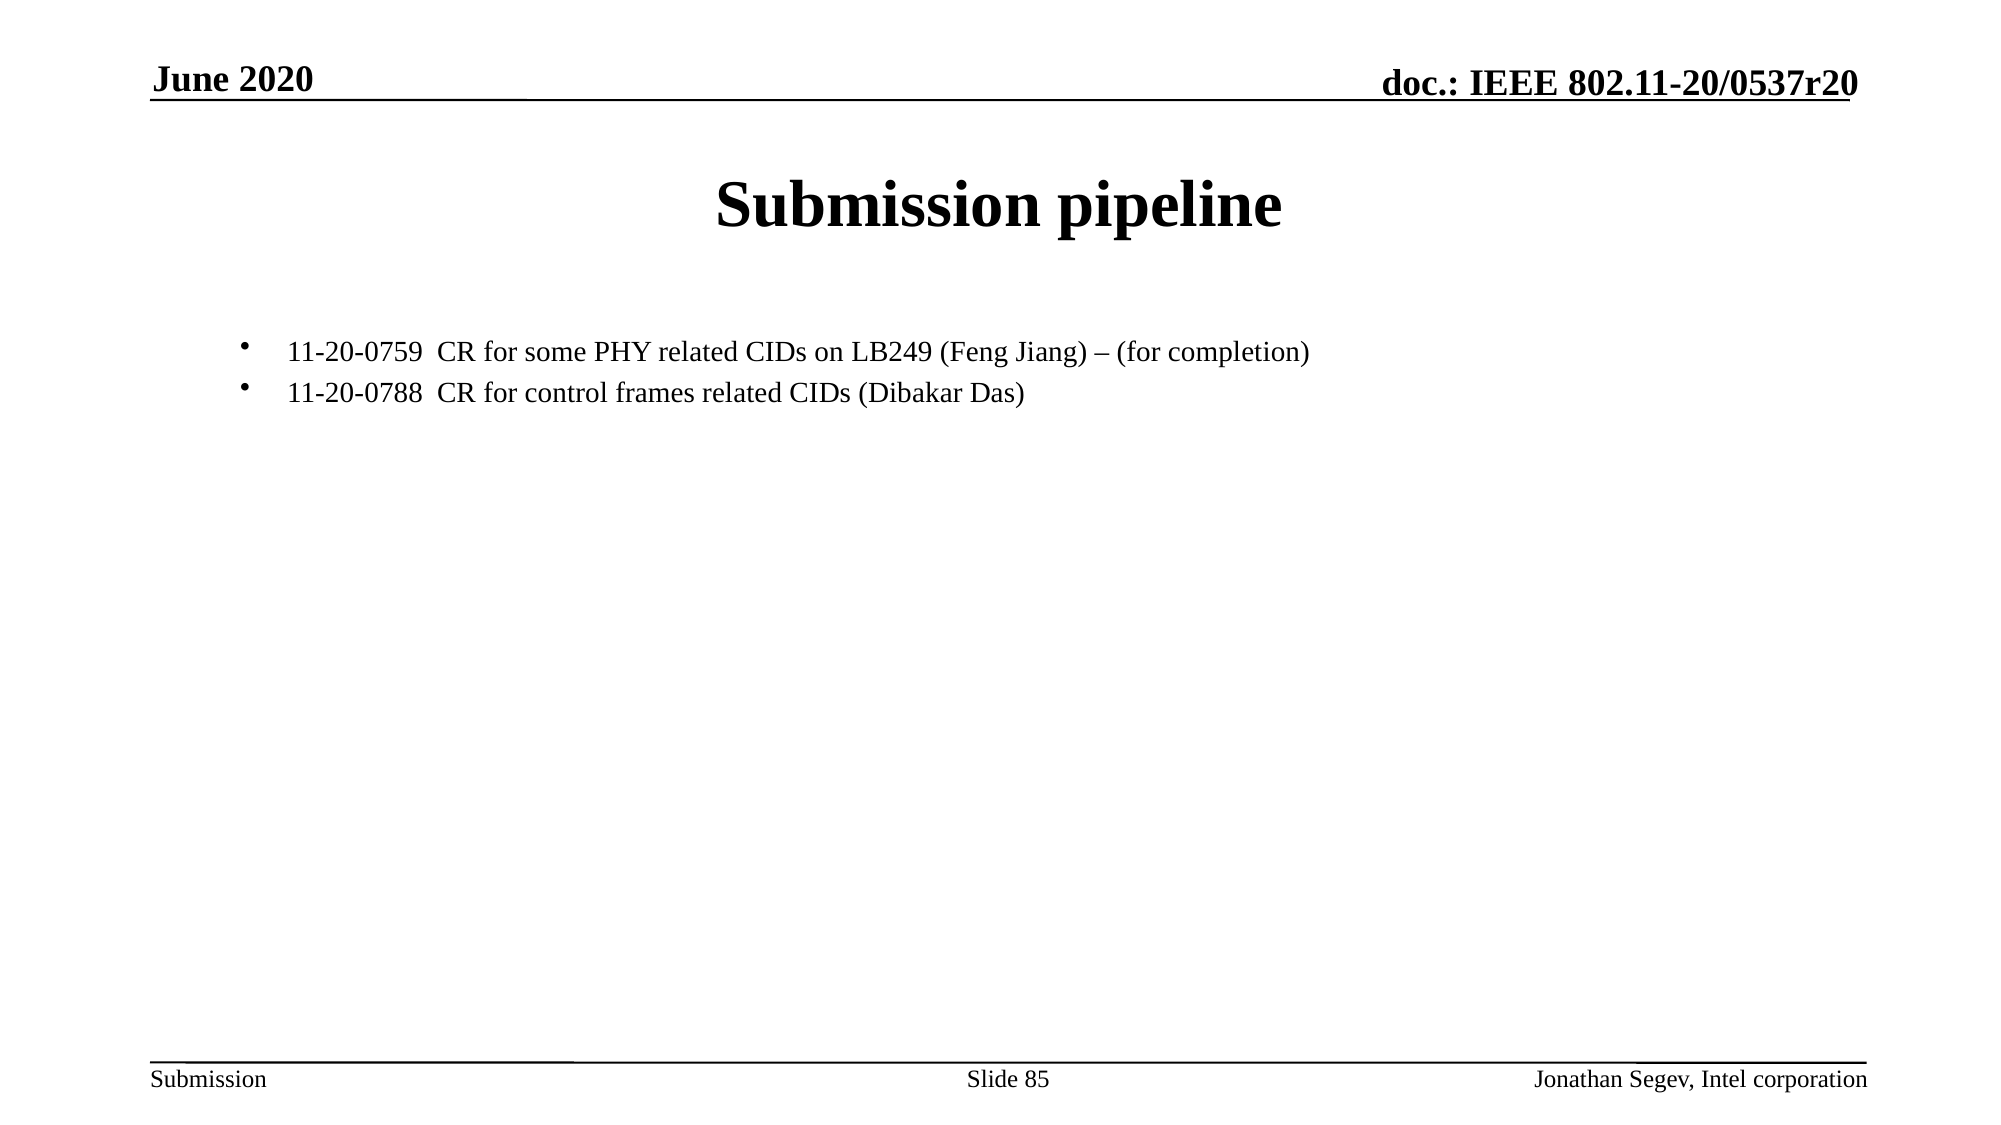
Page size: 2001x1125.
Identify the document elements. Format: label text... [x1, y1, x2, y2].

list 11-20-0759 CR for some PHY related CIDs on LB249 (Feng Jiang) – (for completion) 11-20-0788 CR for control frames related CIDs (Dibakar Das) [149, 324, 1850, 1000]
title Submission pipeline [149, 112, 1850, 288]
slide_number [152, 54, 563, 100]
slide_number Slide 85 [950, 1061, 1067, 1123]
footer Jonathan Segev, Intel corporation [1171, 1061, 1869, 1093]
